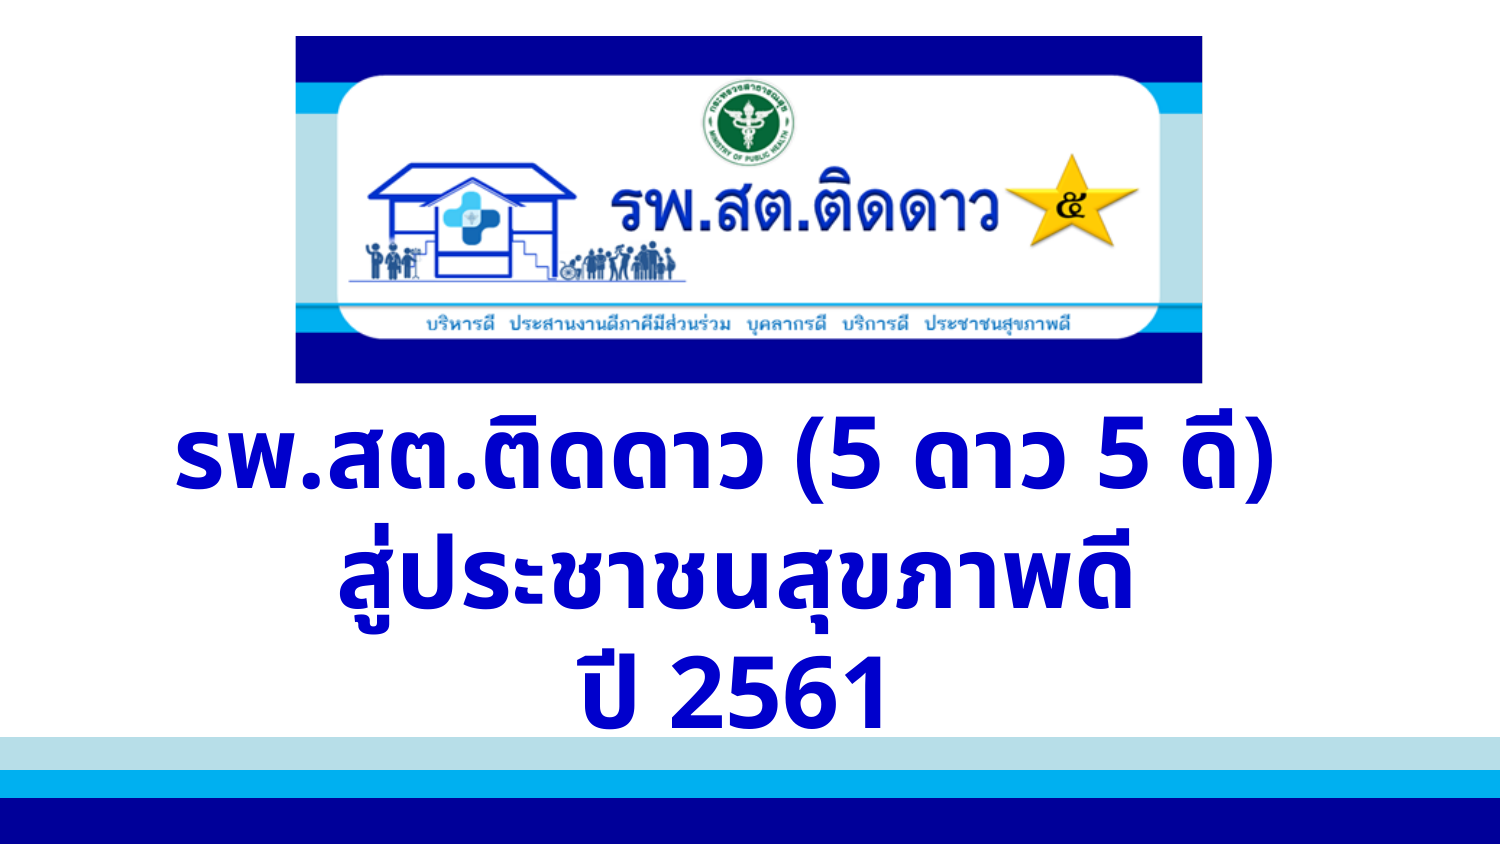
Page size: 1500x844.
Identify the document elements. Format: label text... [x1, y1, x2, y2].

picture [0, 799, 1500, 844]
picture [295, 36, 1204, 385]
picture [0, 737, 1500, 769]
title รพ.สต.ติดดาว (5 ดาว 5 ดี) สู่ประชาชนสุขภาพดี ปี 2561 [1, 441, 1500, 697]
